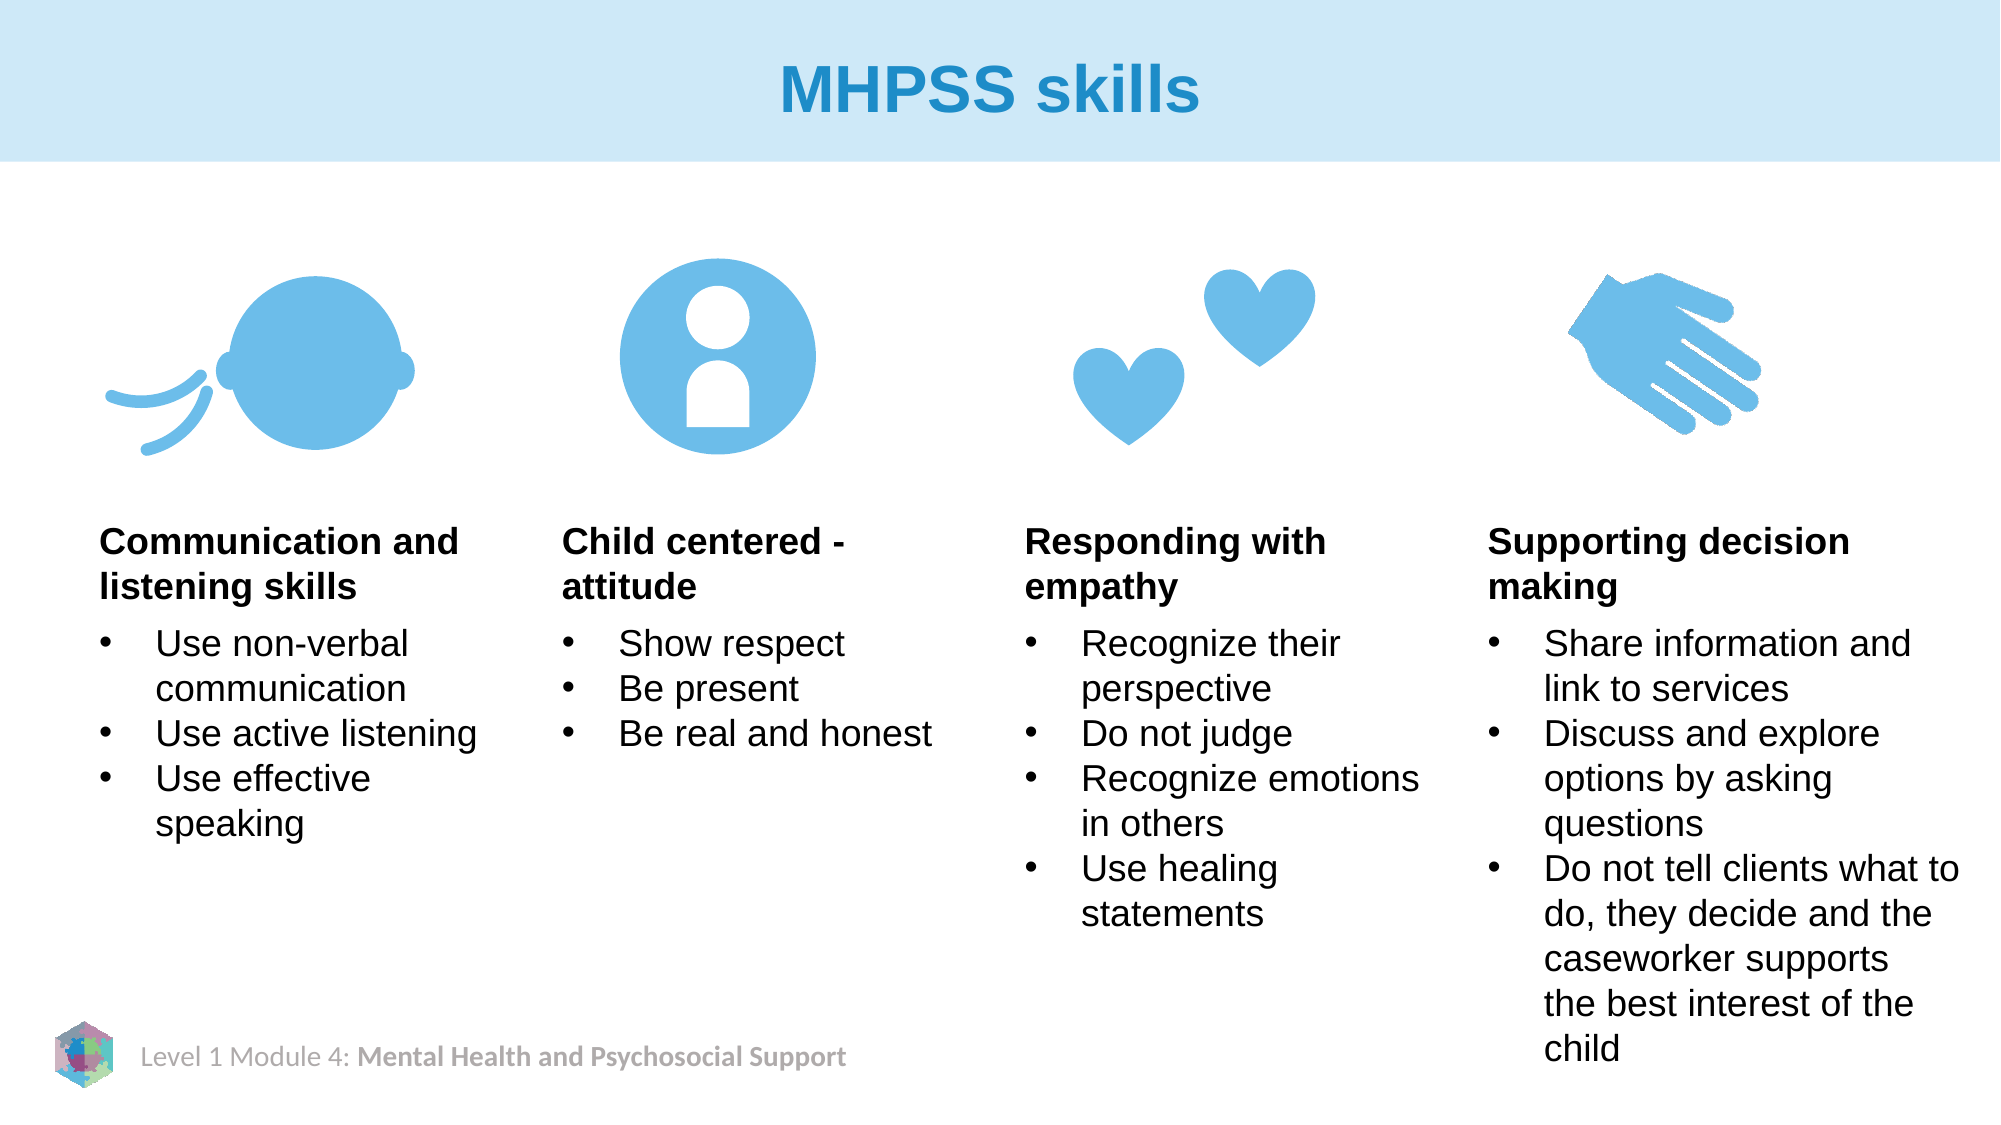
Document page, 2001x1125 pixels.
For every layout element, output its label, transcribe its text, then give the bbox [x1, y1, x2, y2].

text_box Supporting decision making Share information and link to services Discuss and explore options by asking questions Do not tell clients what to do, they decide and the caseworker supports the best interest of the child [1472, 509, 1985, 1077]
title MHPSS skills [137, 19, 1863, 163]
text_box Communication and listening skills Use non-verbal communication Use active listening Use effective speaking [84, 509, 521, 852]
picture [1513, 185, 1838, 510]
text_box [1203, 268, 1317, 369]
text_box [47, 239, 415, 452]
picture [55, 1021, 113, 1088]
text_box Responding with empathy Recognize their perspective Do not judge Recognize emotions in others Use healing statements [1009, 509, 1446, 942]
text_box [1072, 346, 1186, 447]
text_box Child centered -attitude Show respect Be present Be real and honest [547, 509, 984, 762]
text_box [619, 258, 816, 455]
